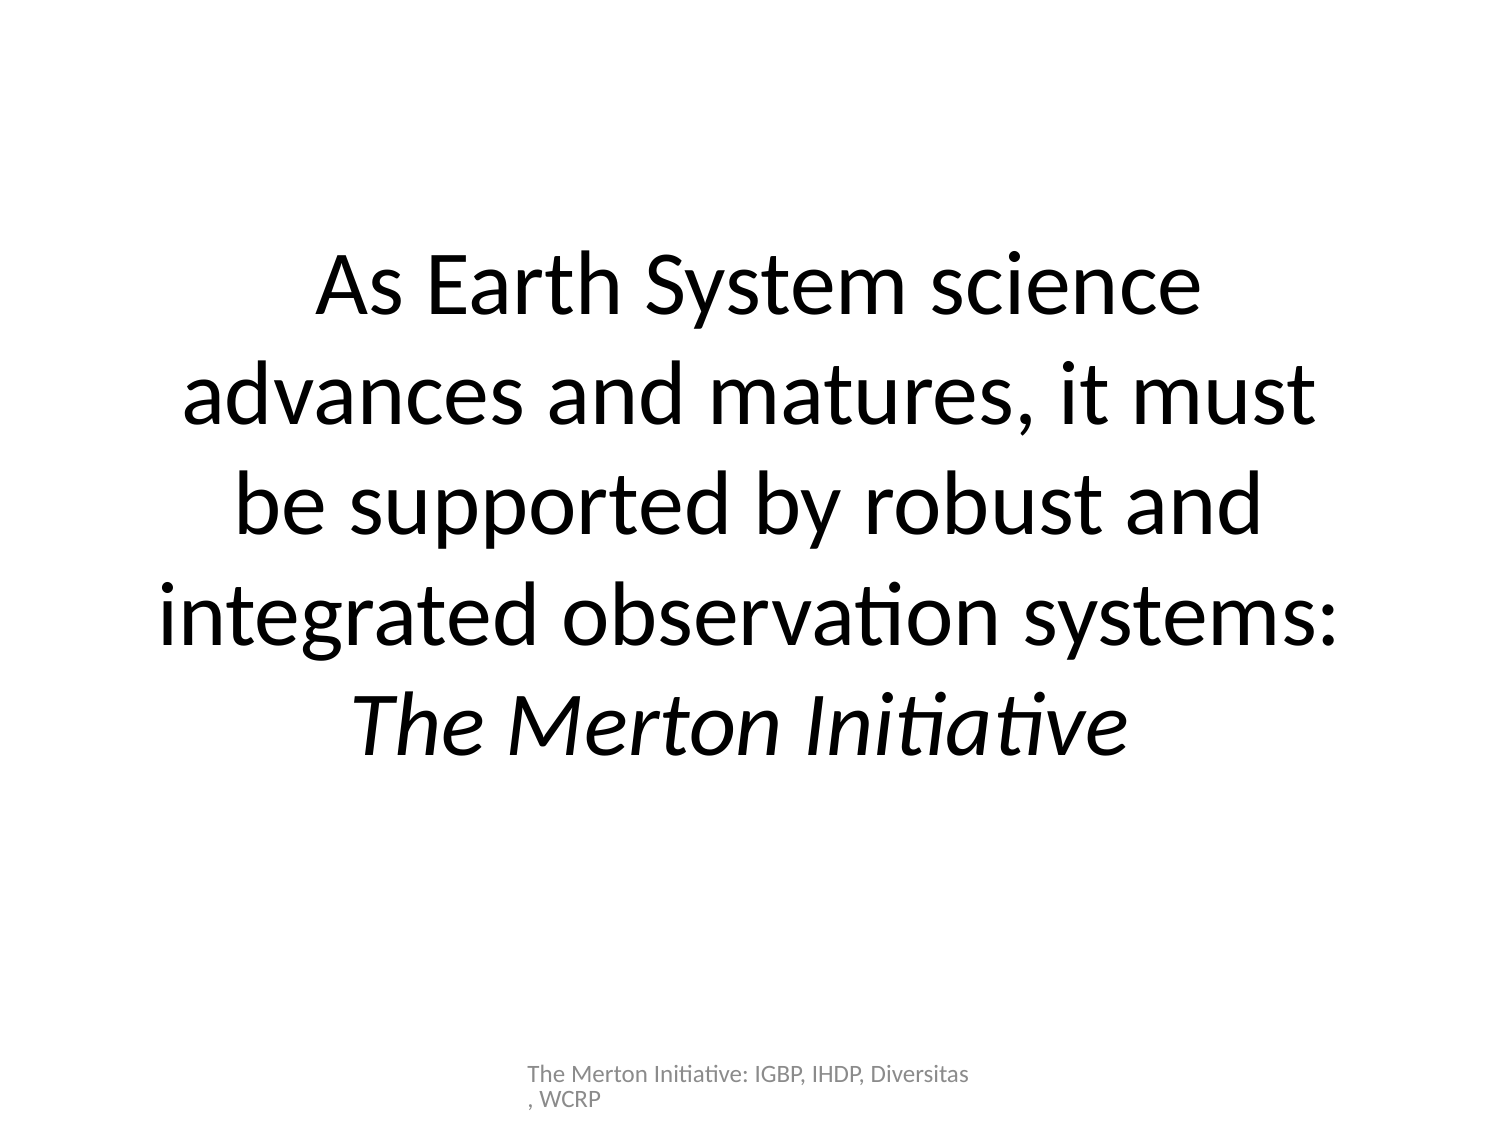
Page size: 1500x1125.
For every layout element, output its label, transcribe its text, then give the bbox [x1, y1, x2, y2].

title As Earth System science advances and matures, it must be supported by robust and integrated observation systems: The Merton Initiative [112, 212, 1388, 785]
footer The Merton Initiative: IGBP, IHDP, Diversitas, WCRP [512, 1042, 988, 1103]
